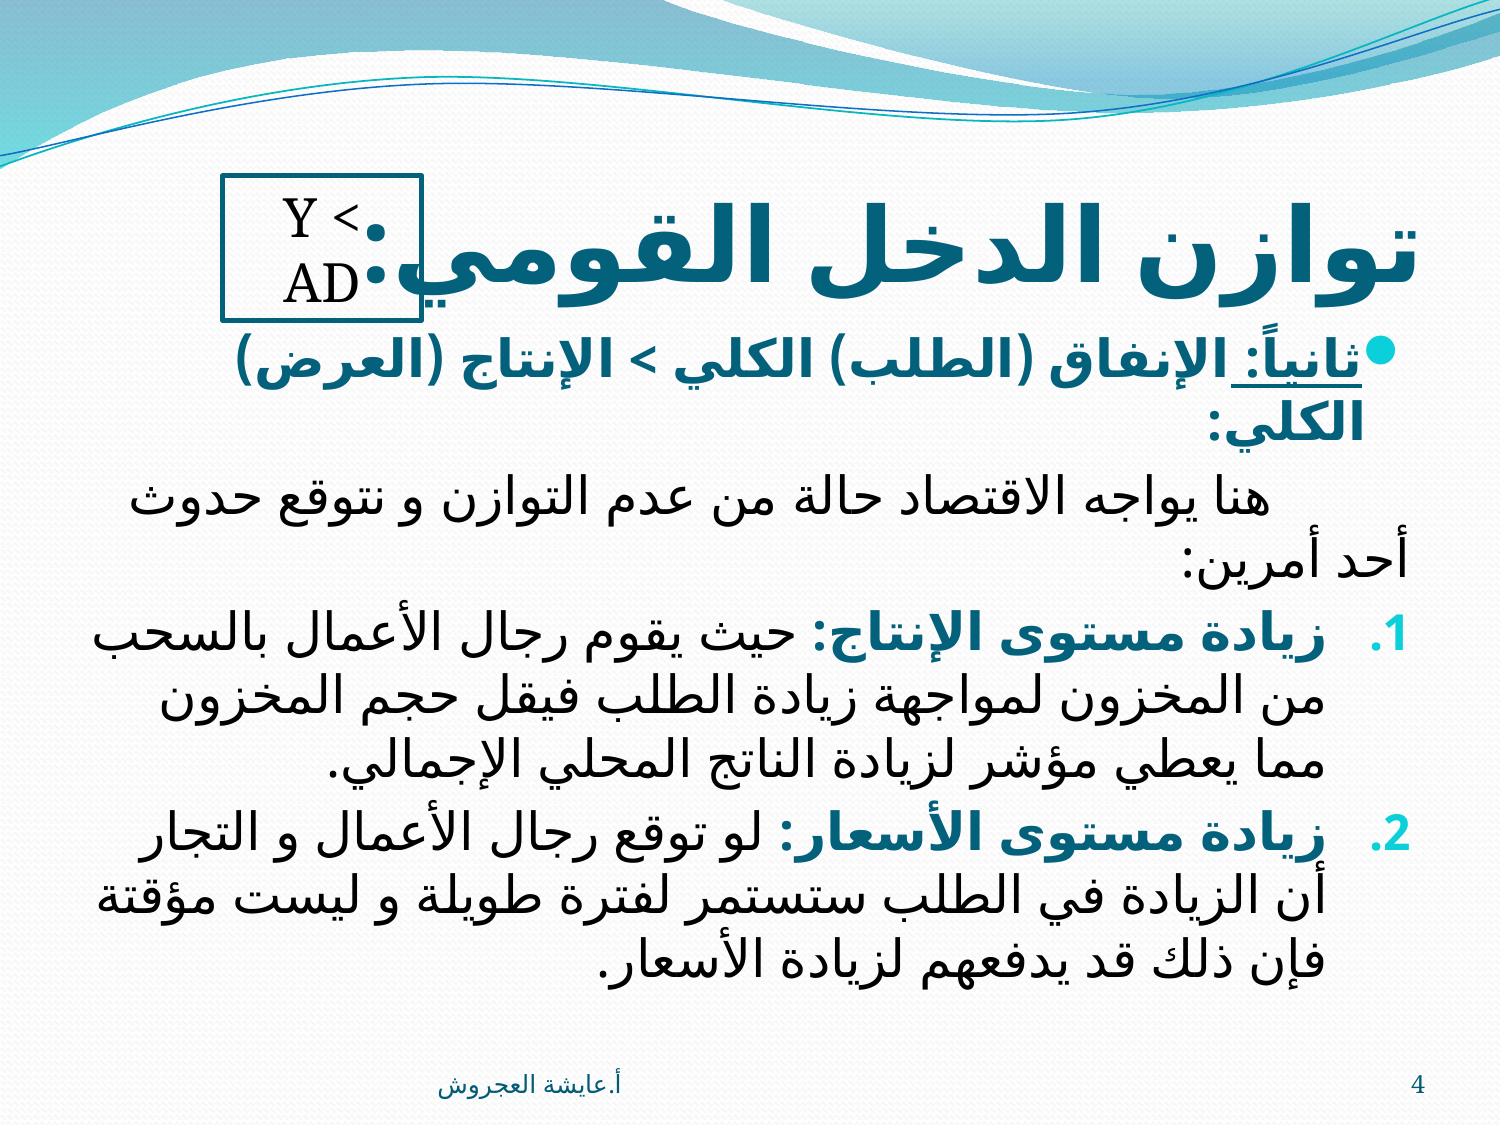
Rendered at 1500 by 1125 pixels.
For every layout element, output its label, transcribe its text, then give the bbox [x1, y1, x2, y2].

title توازن الدخل القومي: [75, 115, 1425, 303]
text_box Y < AD [222, 175, 422, 321]
footer أ.عايشة العجروش [437, 1042, 988, 1103]
slide_number 4 [1299, 1042, 1425, 1103]
list ثانياً: الإنفاق (الطلب) الكلي > الإنتاج (العرض) الكلي: هنا يواجه الاقتصاد حالة من عدم التوازن و نتوقع حدوث أحد أمرين: زيادة مستوى الإنتاج: حيث يقوم رجال الأعمال بالسحب من المخزون لمواجهة زيادة الطلب فيقل حجم المخزون مما يعطي مؤشر لزيادة الناتج المحلي الإجمالي. زيادة مستوى الأسعار: لو توقع رجال الأعمال و التجار أن الزيادة في الطلب ستستمر لفترة طويلة و ليست مؤقتة فإن ذلك قد يدفعهم لزيادة الأسعار. [75, 317, 1425, 1038]
